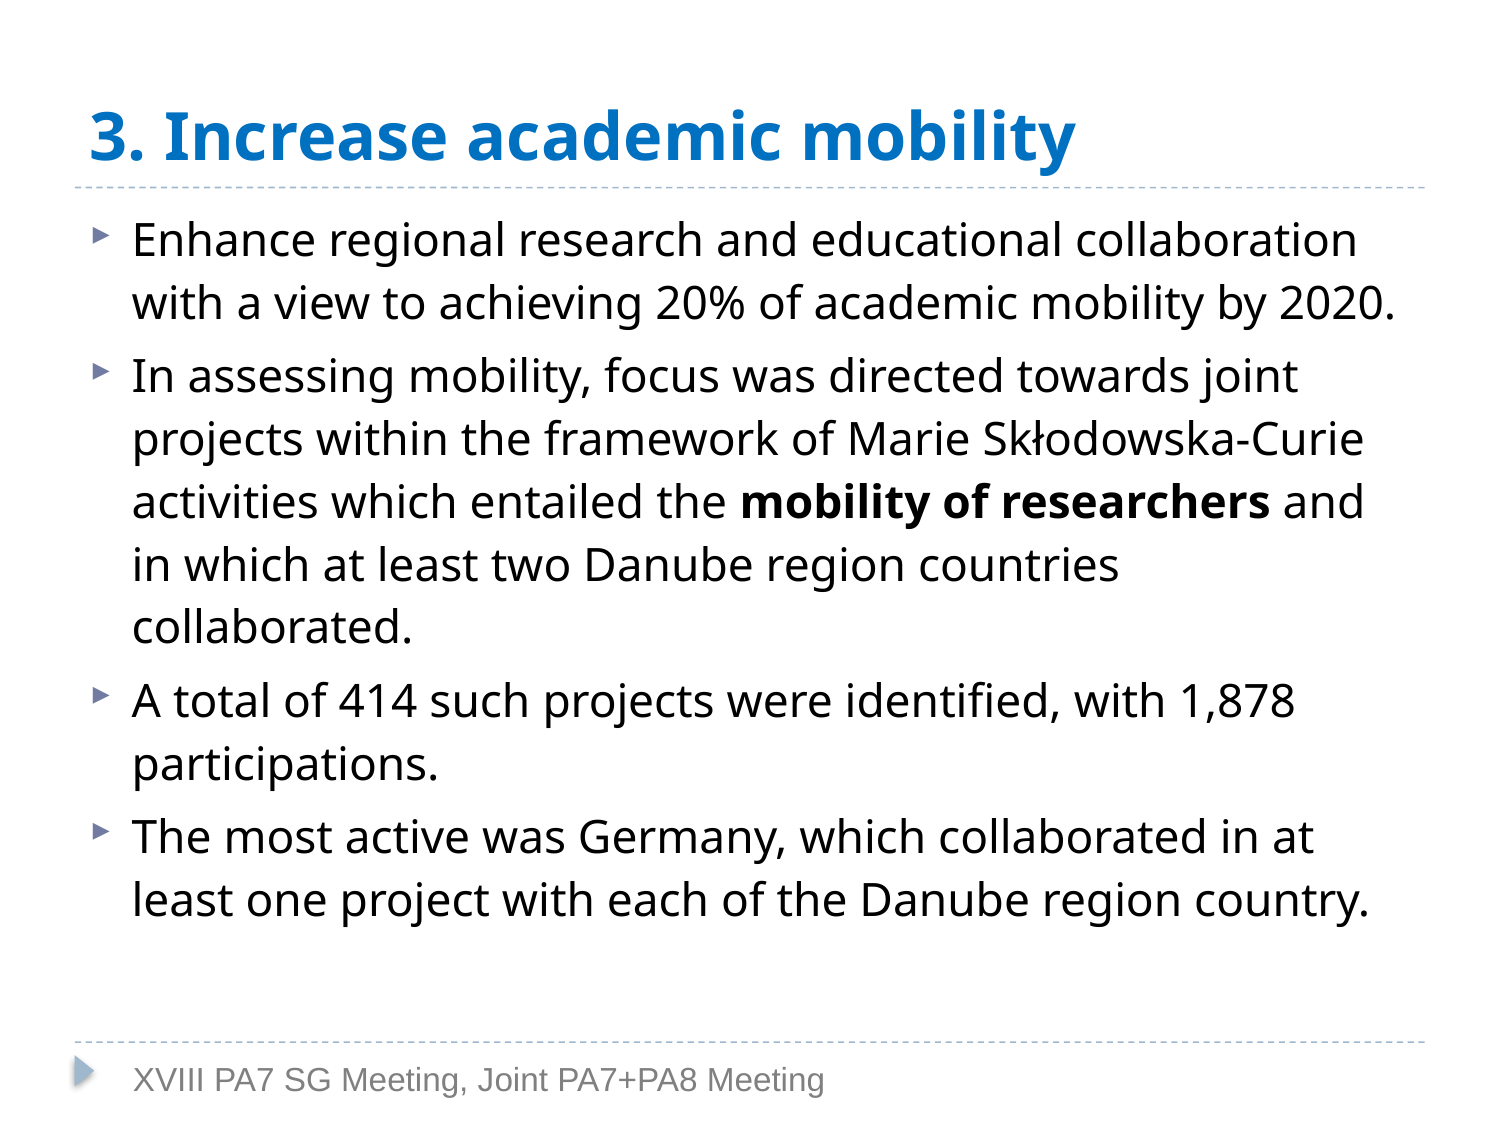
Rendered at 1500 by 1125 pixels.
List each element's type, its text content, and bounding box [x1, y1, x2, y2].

text_box 3. Increase academic mobility [75, 24, 1425, 188]
text_box Enhance regional research and educational collaboration with a view to achieving 20% of academic mobility by 2020. In assessing mobility, focus was directed towards joint projects within the framework of Marie Skłodowska-Curie activities which entailed the mobility of researchers and in which at least two Danube region countries collaborated. A total of 414 such projects were identified, with 1,878 participations. The most active was Germany, which collaborated in at least one project with each of the Danube region country. [75, 200, 1425, 1010]
text_box XVIII PA7 SG Meeting, Joint PA7+PA8 Meeting [118, 1051, 1500, 1125]
